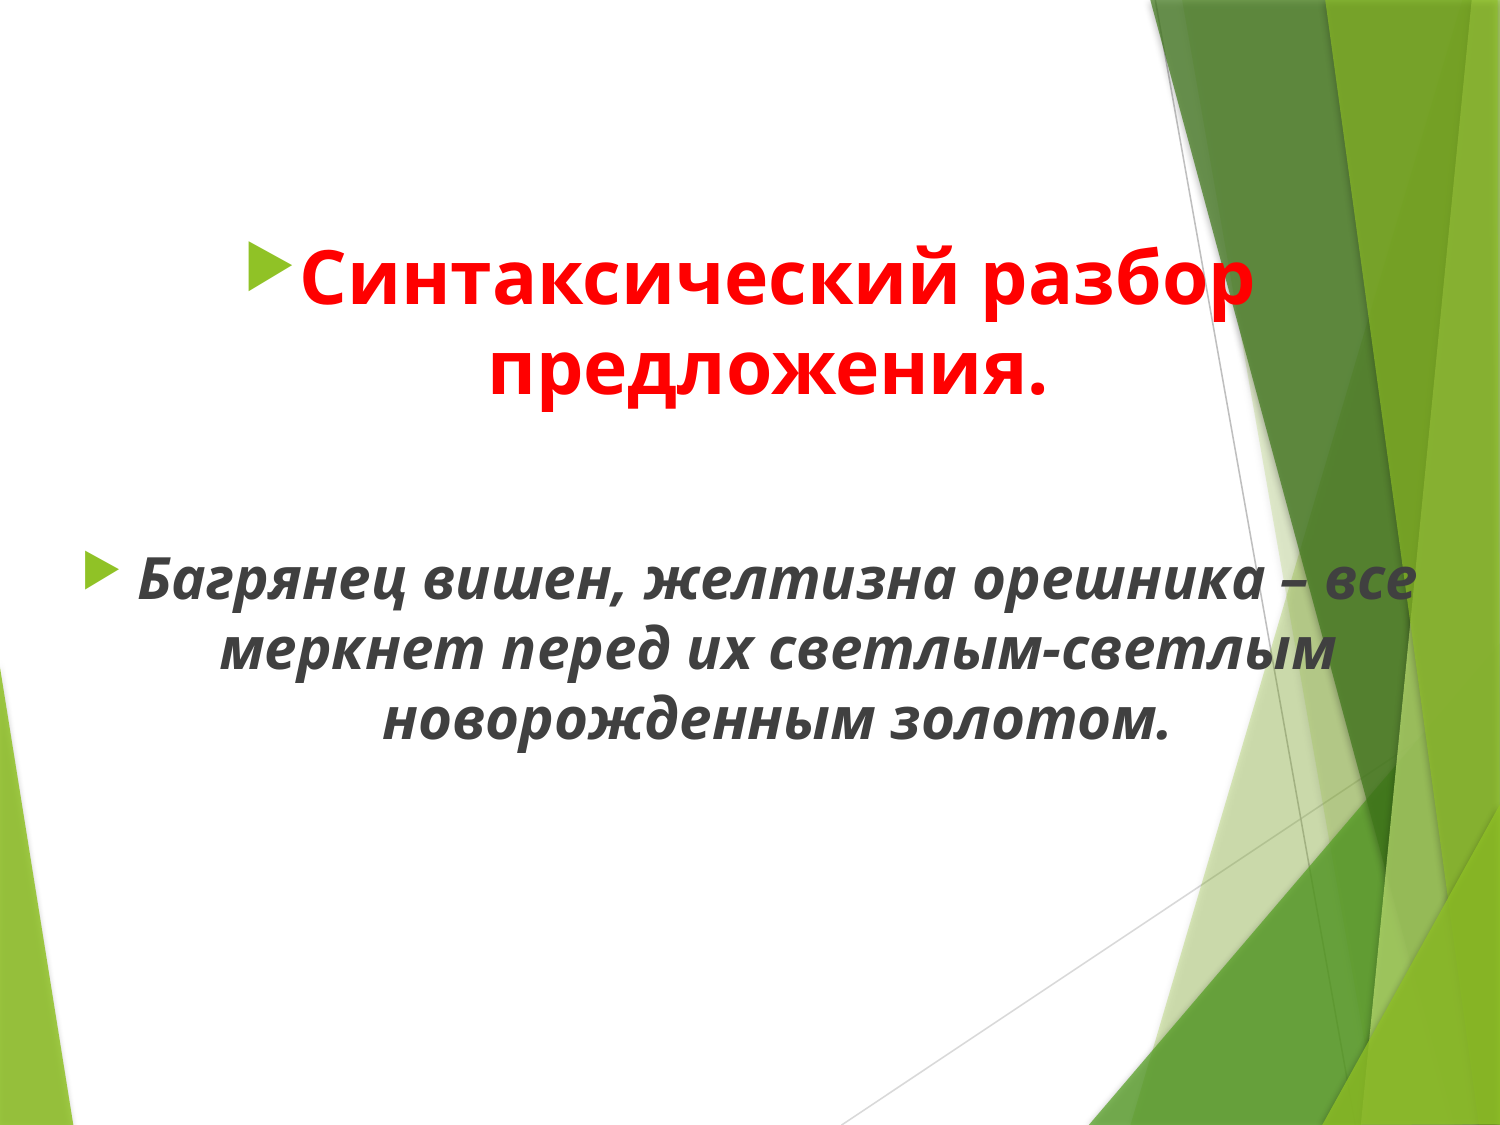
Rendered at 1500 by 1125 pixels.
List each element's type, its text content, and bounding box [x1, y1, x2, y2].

list Синтаксический разбор предложения. Багрянец вишен, желтизна орешника – все меркнет перед их светлым-светлым новорожденным золотом. [0, 0, 1500, 1125]
